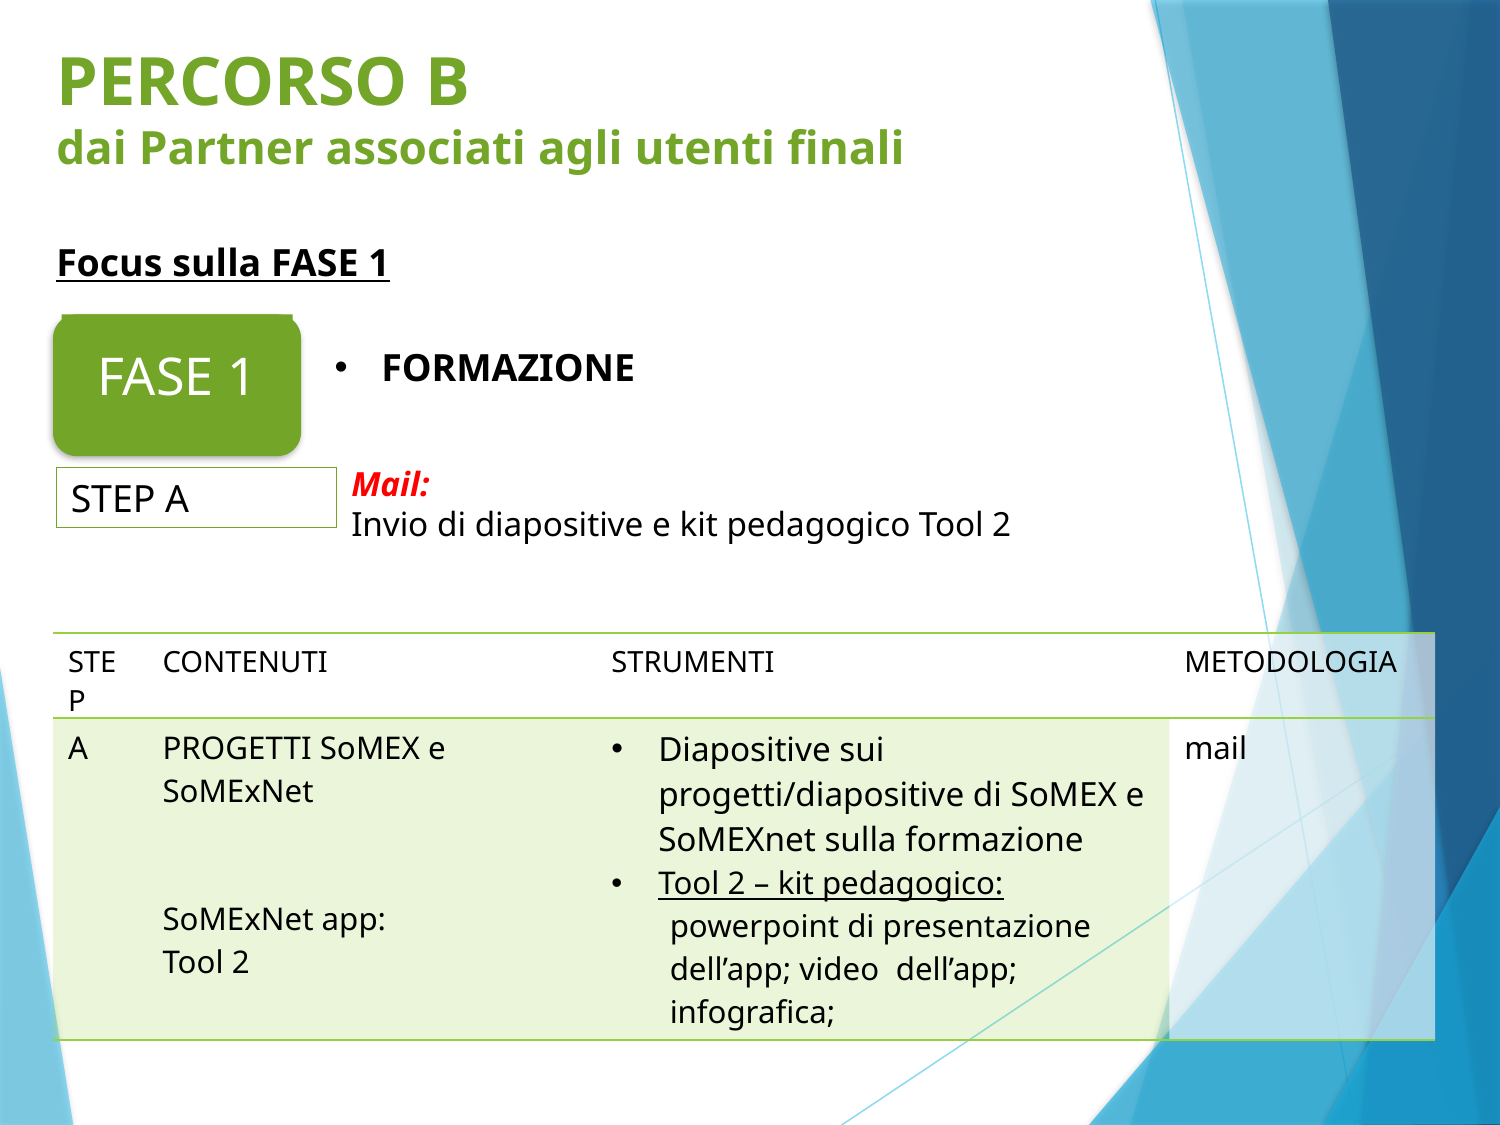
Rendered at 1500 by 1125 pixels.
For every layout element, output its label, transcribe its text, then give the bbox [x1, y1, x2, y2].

table_header STEP [53, 634, 148, 717]
table_cell Diapositive sui progetti/diapositive di SoMEX e SoMEXnet sulla formazione Tool 2 – kit pedagogico: powerpoint di presentazione dell’app; video dell’app; infografica; [596, 719, 1169, 1039]
table_header STRUMENTI [596, 634, 1169, 717]
table_cell PROGETTI SoMEX e SoMExNet SoMExNet app: Tool 2 [148, 719, 596, 1039]
table_header METODOLOGIA [1169, 634, 1435, 717]
title PERCORSO B dai Partner associati agli utenti finali [41, 30, 1415, 114]
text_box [324, 302, 1500, 432]
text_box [52, 313, 302, 457]
table_cell A [53, 719, 148, 1039]
table_header CONTENUTI [148, 634, 596, 717]
text_box Focus sulla FASE 1 [41, 231, 1187, 300]
table_cell mail [1169, 719, 1435, 1039]
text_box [55, 455, 1294, 553]
